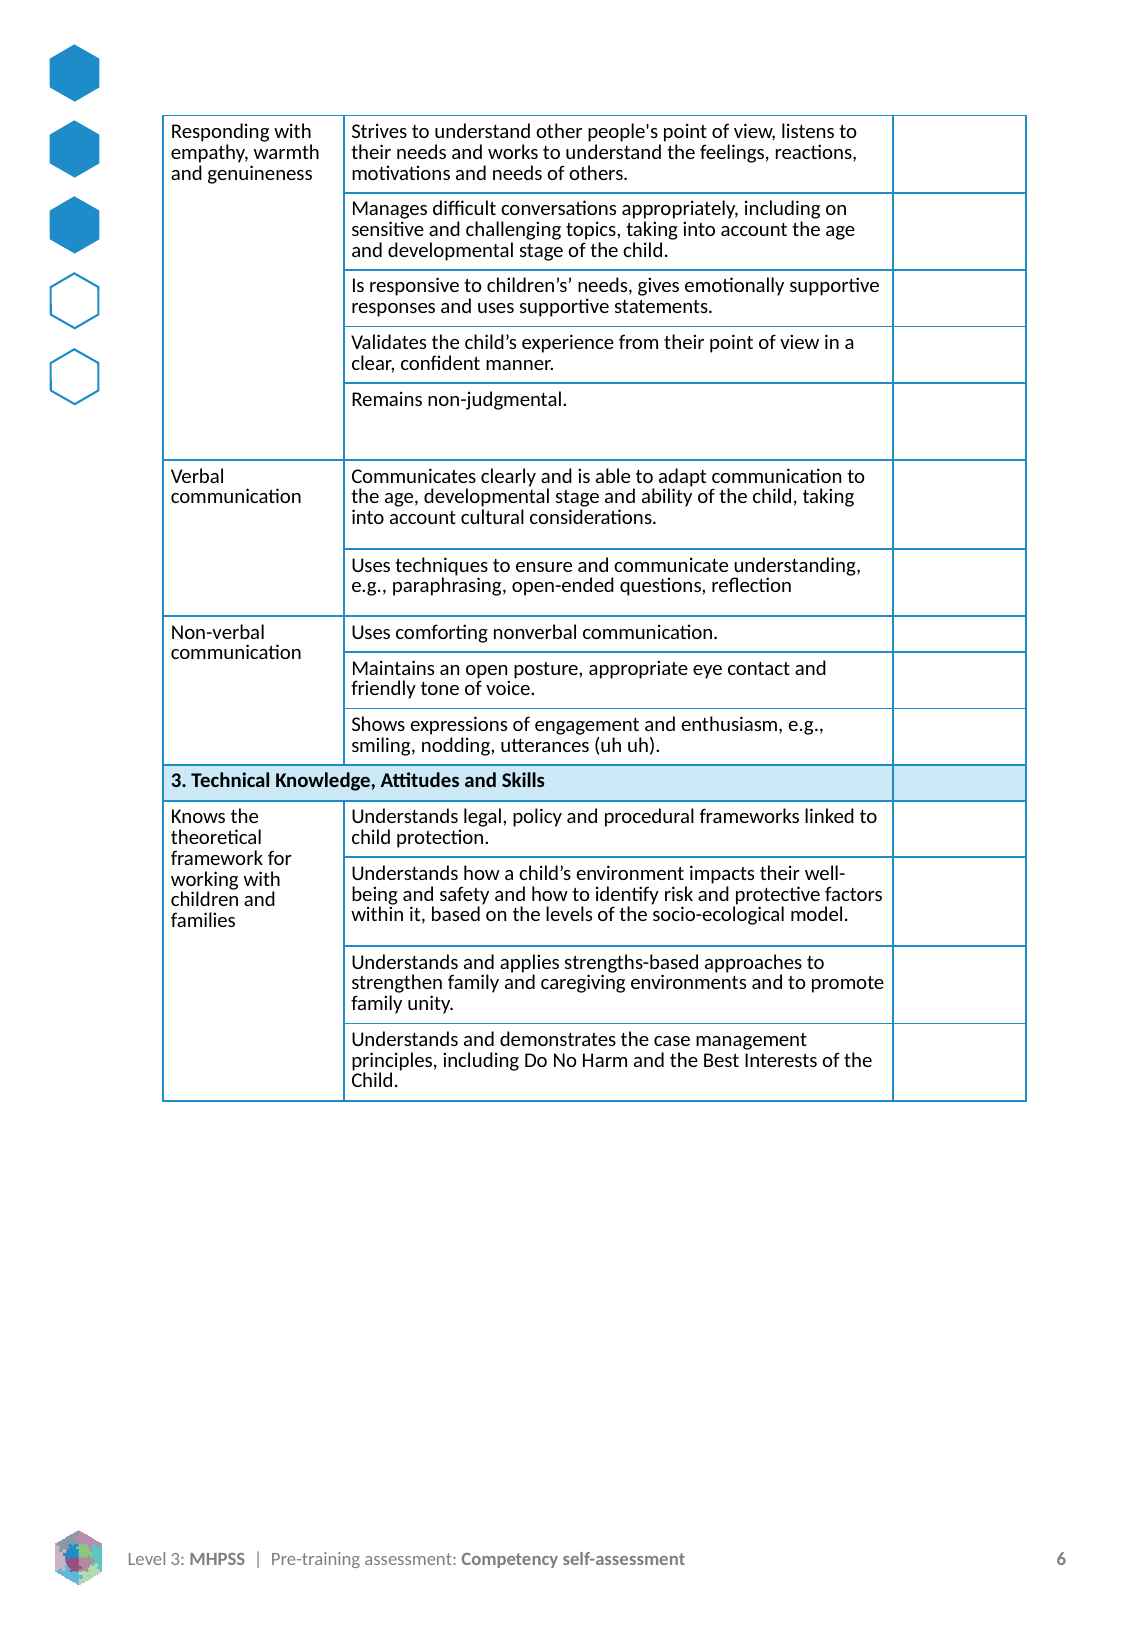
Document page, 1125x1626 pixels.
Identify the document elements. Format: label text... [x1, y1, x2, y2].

table_cell [894, 766, 1025, 800]
table_cell Is responsive to children’s’ needs, gives emotionally supportive responses and uses supportive statements. [345, 271, 892, 326]
table_cell Uses techniques to ensure and communicate understanding, e.g., paraphrasing, open-ended questions, reflection [345, 550, 892, 615]
table_cell Maintains an open posture, appropriate eye contact and friendly tone of voice. [345, 653, 892, 708]
table_cell [894, 802, 1025, 856]
picture [55, 1530, 102, 1585]
table_header Responding with empathy, warmth and genuineness [164, 116, 343, 459]
table_cell Manages difficult conversations appropriately, including on sensitive and challenging topics, taking into account the age and developmental stage of the child. [345, 194, 892, 269]
text_box [50, 121, 99, 177]
table_cell [894, 709, 1025, 764]
table_cell [894, 617, 1025, 651]
text_box [50, 197, 99, 253]
table_cell Remains non-judgmental. [345, 384, 892, 459]
text_box [50, 45, 99, 101]
text_box [50, 349, 99, 405]
table_header Strives to understand other people's point of view, listens to their needs and works to understand the feelings, reactions, motivations and needs of others. [345, 116, 892, 192]
table_cell [894, 461, 1025, 548]
table_cell [894, 653, 1025, 708]
table_cell [894, 947, 1025, 1023]
table_header [894, 116, 1025, 192]
text_box [50, 273, 99, 329]
table_cell Understands and applies strengths-based approaches to strengthen family and caregiving environments and to promote family unity. [345, 947, 892, 1023]
table_cell [894, 858, 1025, 945]
table_cell [894, 1024, 1025, 1100]
table_cell Understands how a child’s environment impacts their well-being and safety and how to identify risk and protective factors within it, based on the levels of the socio-ecological model. [345, 858, 892, 945]
table_cell Uses comforting nonverbal communication. [345, 617, 892, 651]
table_cell [894, 550, 1025, 615]
table_cell [894, 194, 1025, 269]
table_cell Shows expressions of engagement and enthusiasm, e.g., smiling, nodding, utterances (uh uh). [345, 709, 892, 764]
table_cell [894, 384, 1025, 459]
table_cell [894, 327, 1025, 382]
table_cell 3. Technical Knowledge, Attitudes and Skills [164, 766, 892, 800]
table_cell Understands and demonstrates the case management principles, including Do No Harm and the Best Interests of the Child. [345, 1024, 892, 1100]
table_cell Non-verbal communication [164, 617, 343, 764]
table_cell [894, 271, 1025, 326]
table_cell Understands legal, policy and procedural frameworks linked to child protection. [345, 802, 892, 856]
table_cell Communicates clearly and is able to adapt communication to the age, developmental stage and ability of the child, taking into account cultural considerations. [345, 461, 892, 548]
table_cell Verbal communication [164, 461, 343, 615]
table_cell Validates the child’s experience from their point of view in a clear, confident manner. [345, 327, 892, 382]
table_cell Knows the theoretical framework for working with children and families [164, 802, 343, 1100]
